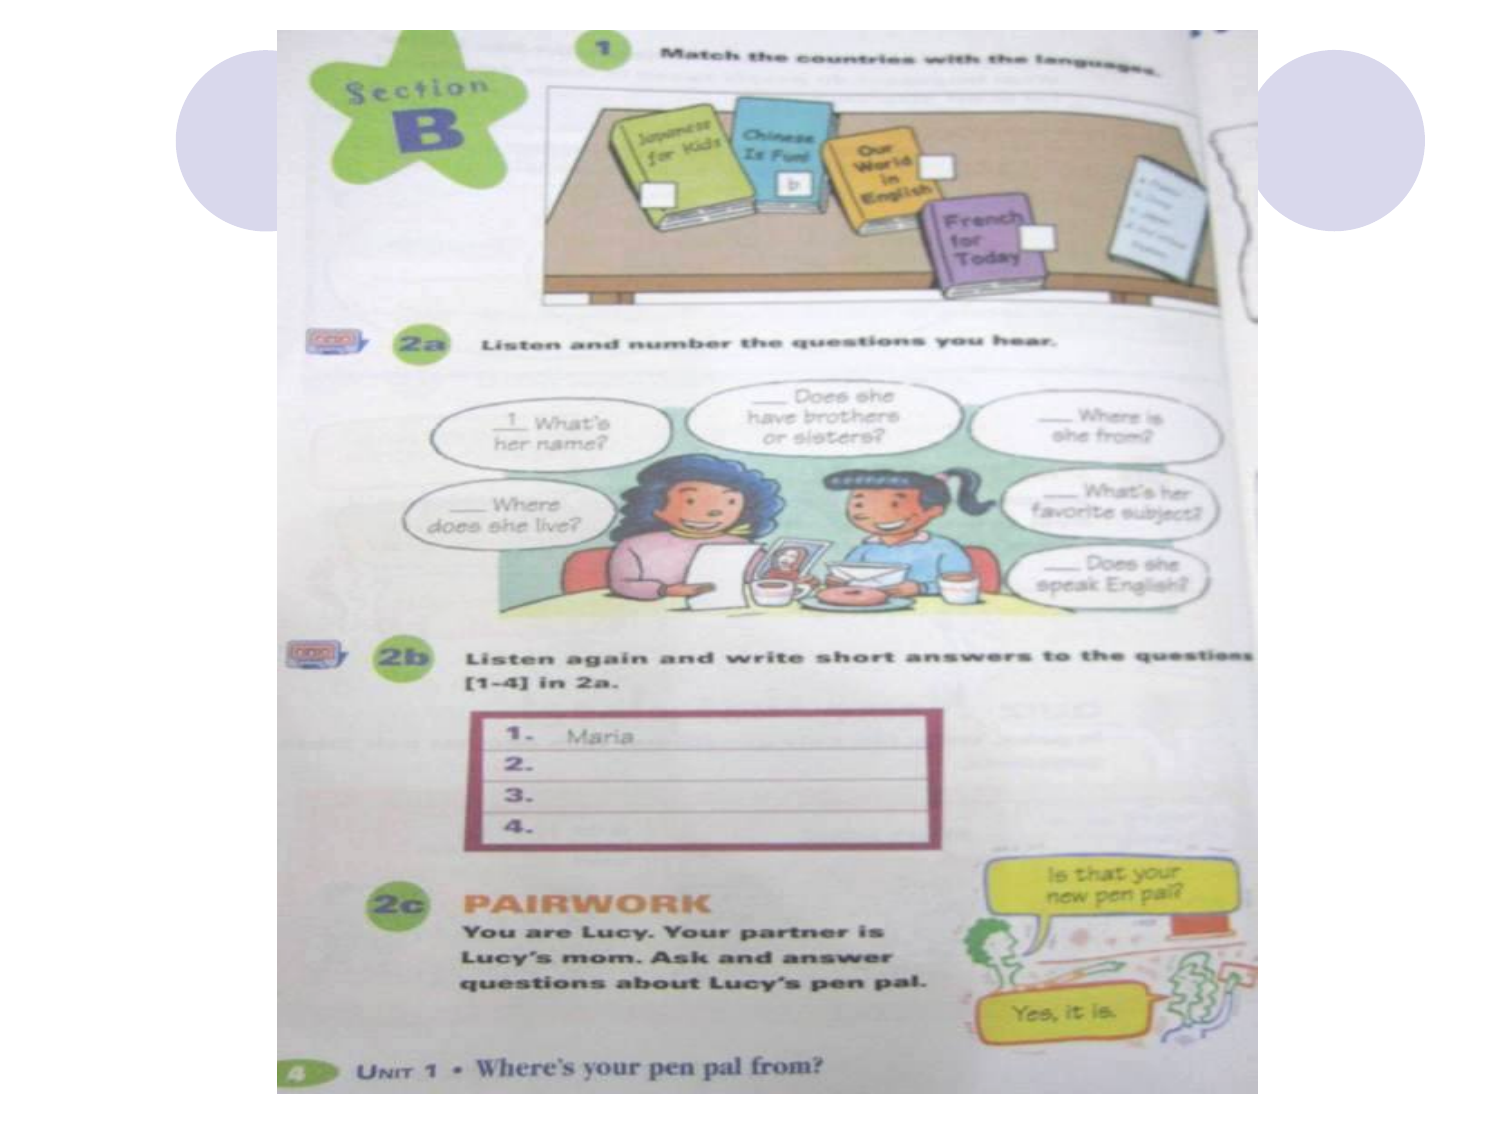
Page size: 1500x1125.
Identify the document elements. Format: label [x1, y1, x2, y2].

picture [277, 30, 1258, 1095]
